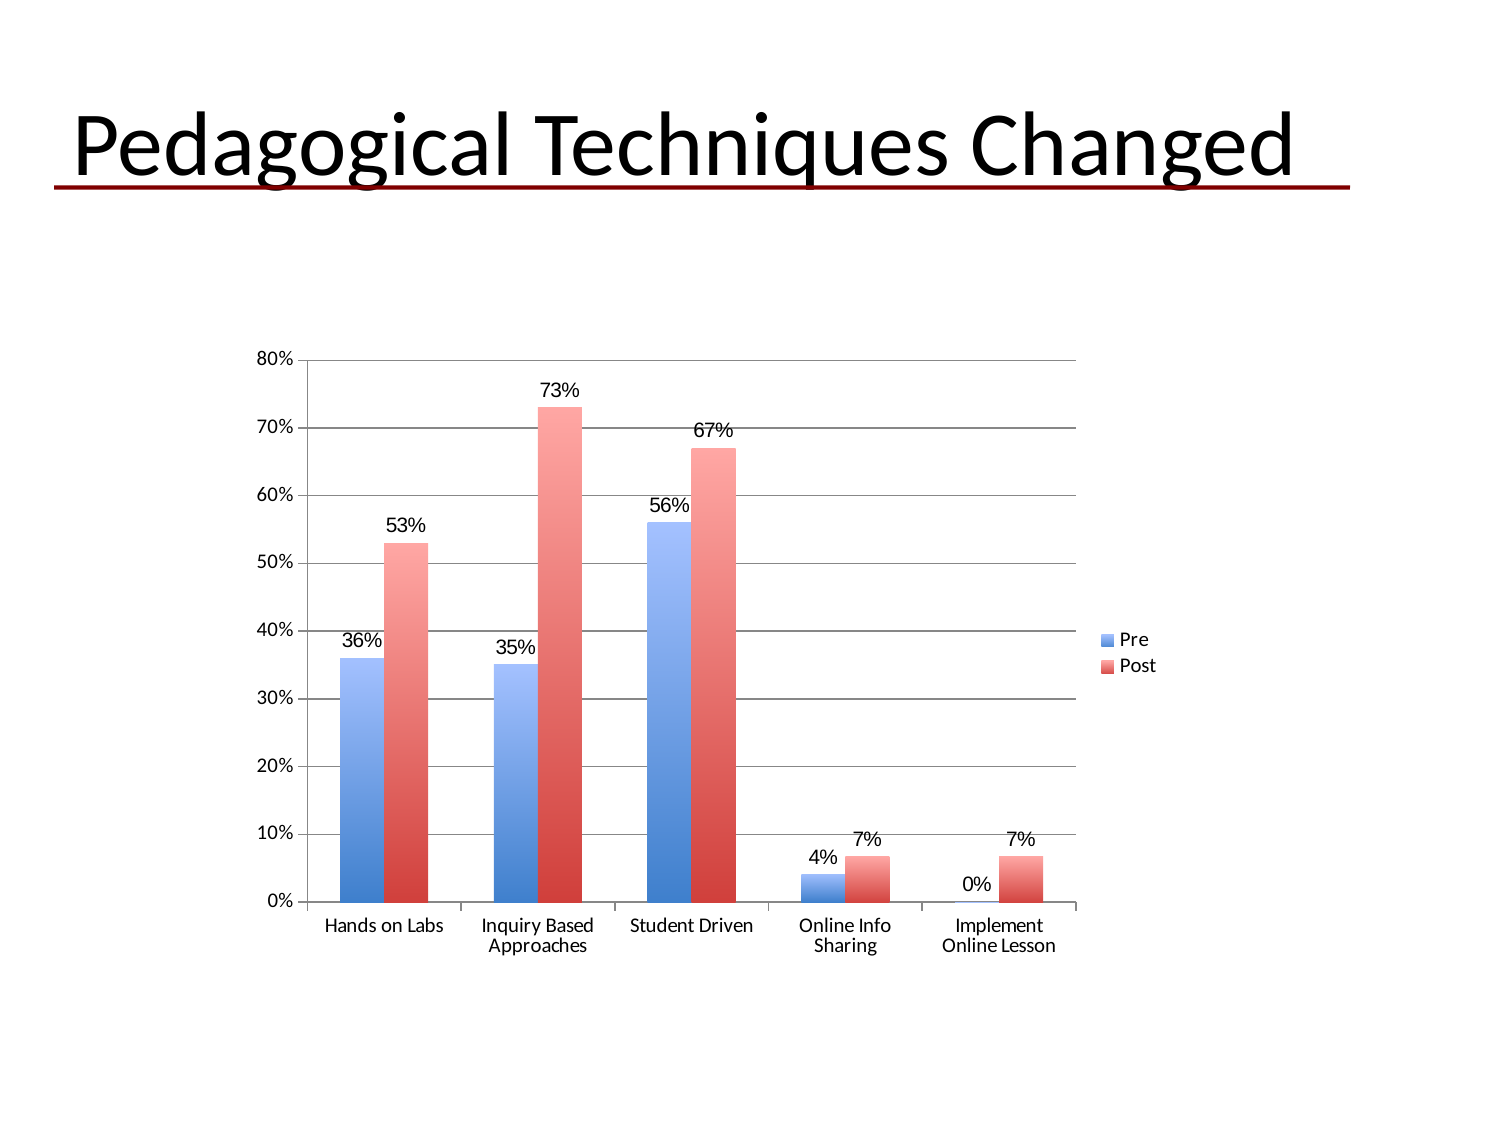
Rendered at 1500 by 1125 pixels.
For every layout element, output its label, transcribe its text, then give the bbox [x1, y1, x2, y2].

chart [237, 337, 1176, 971]
title Pedagogical Techniques Changed [0, 45, 1350, 233]
